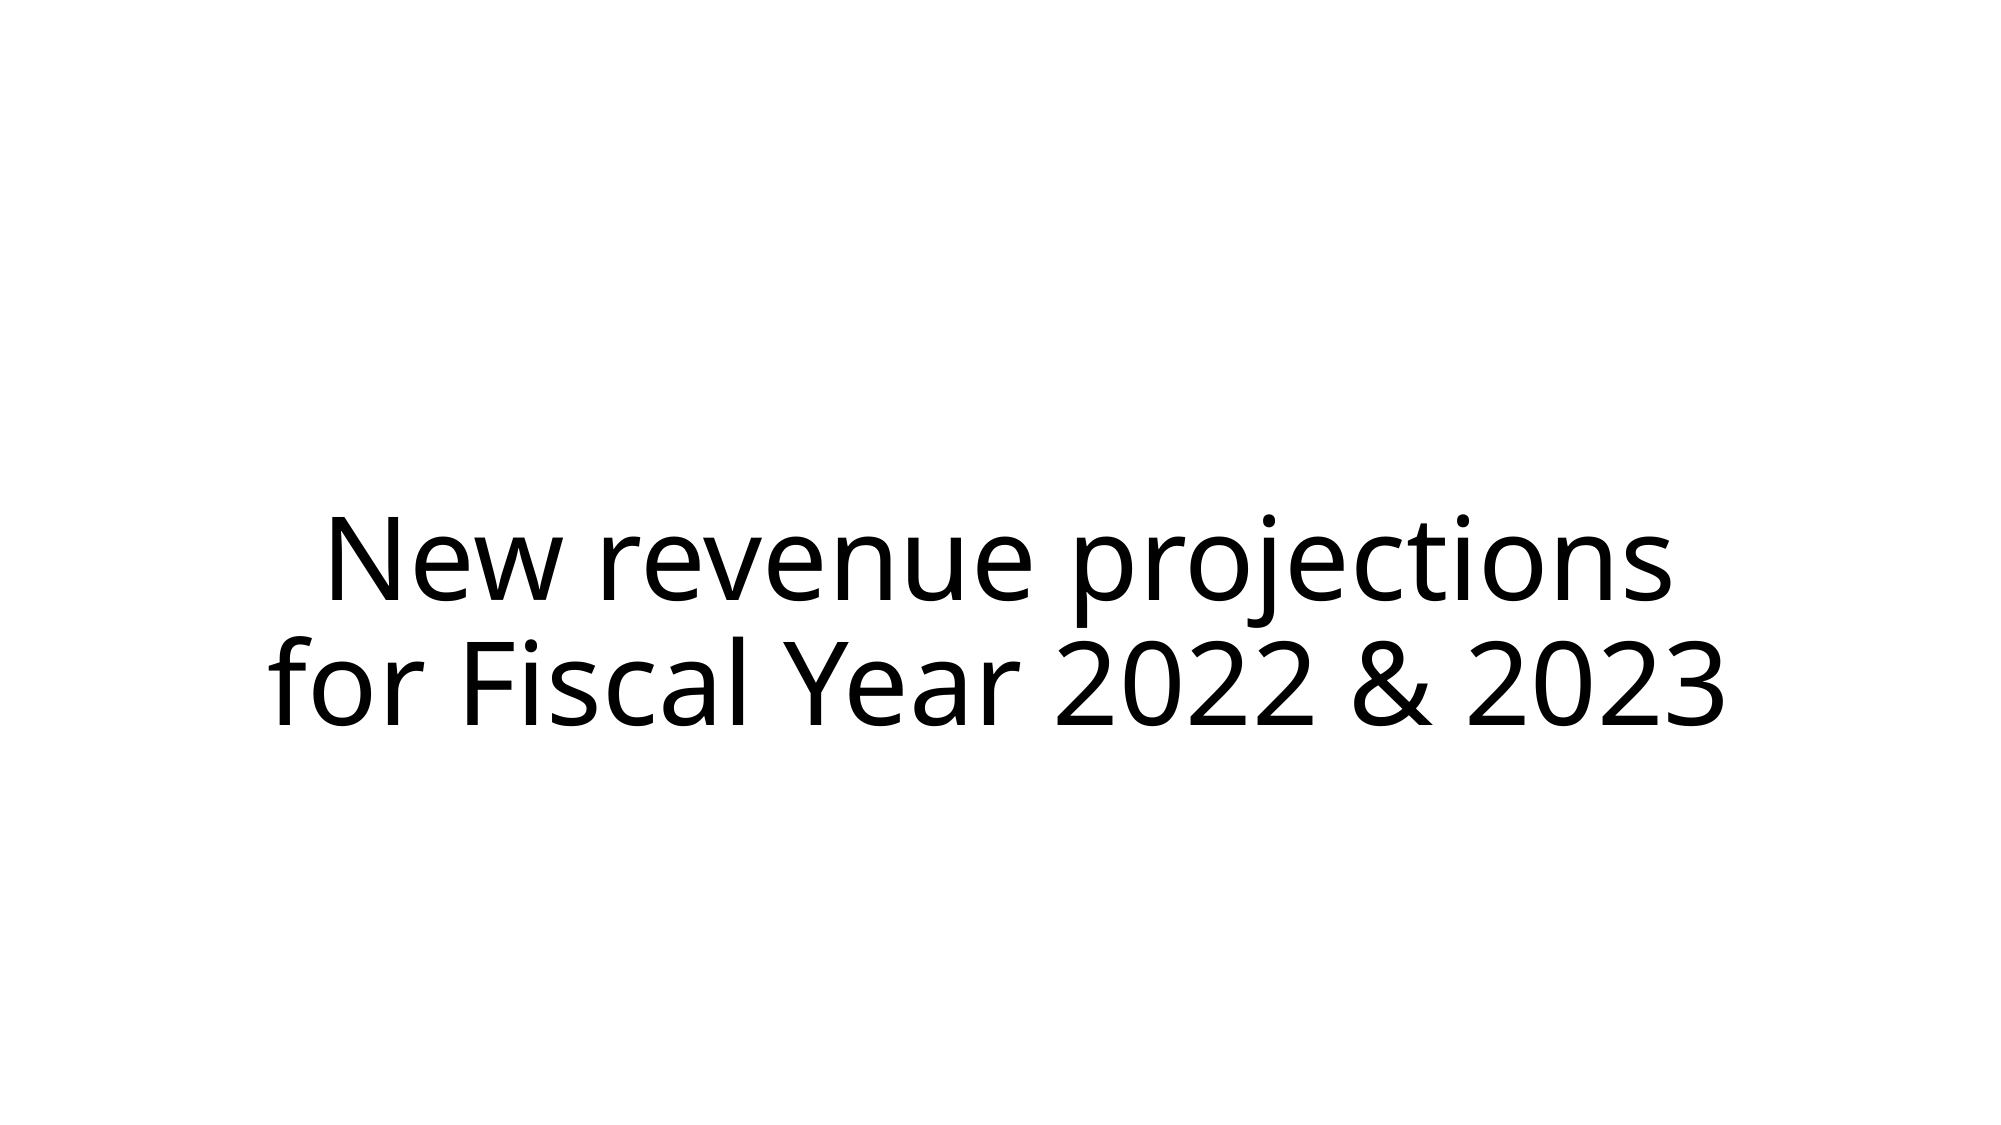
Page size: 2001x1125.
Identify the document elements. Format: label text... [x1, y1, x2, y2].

title New revenue projections for Fiscal Year 2022 & 2023 [249, 366, 1750, 759]
